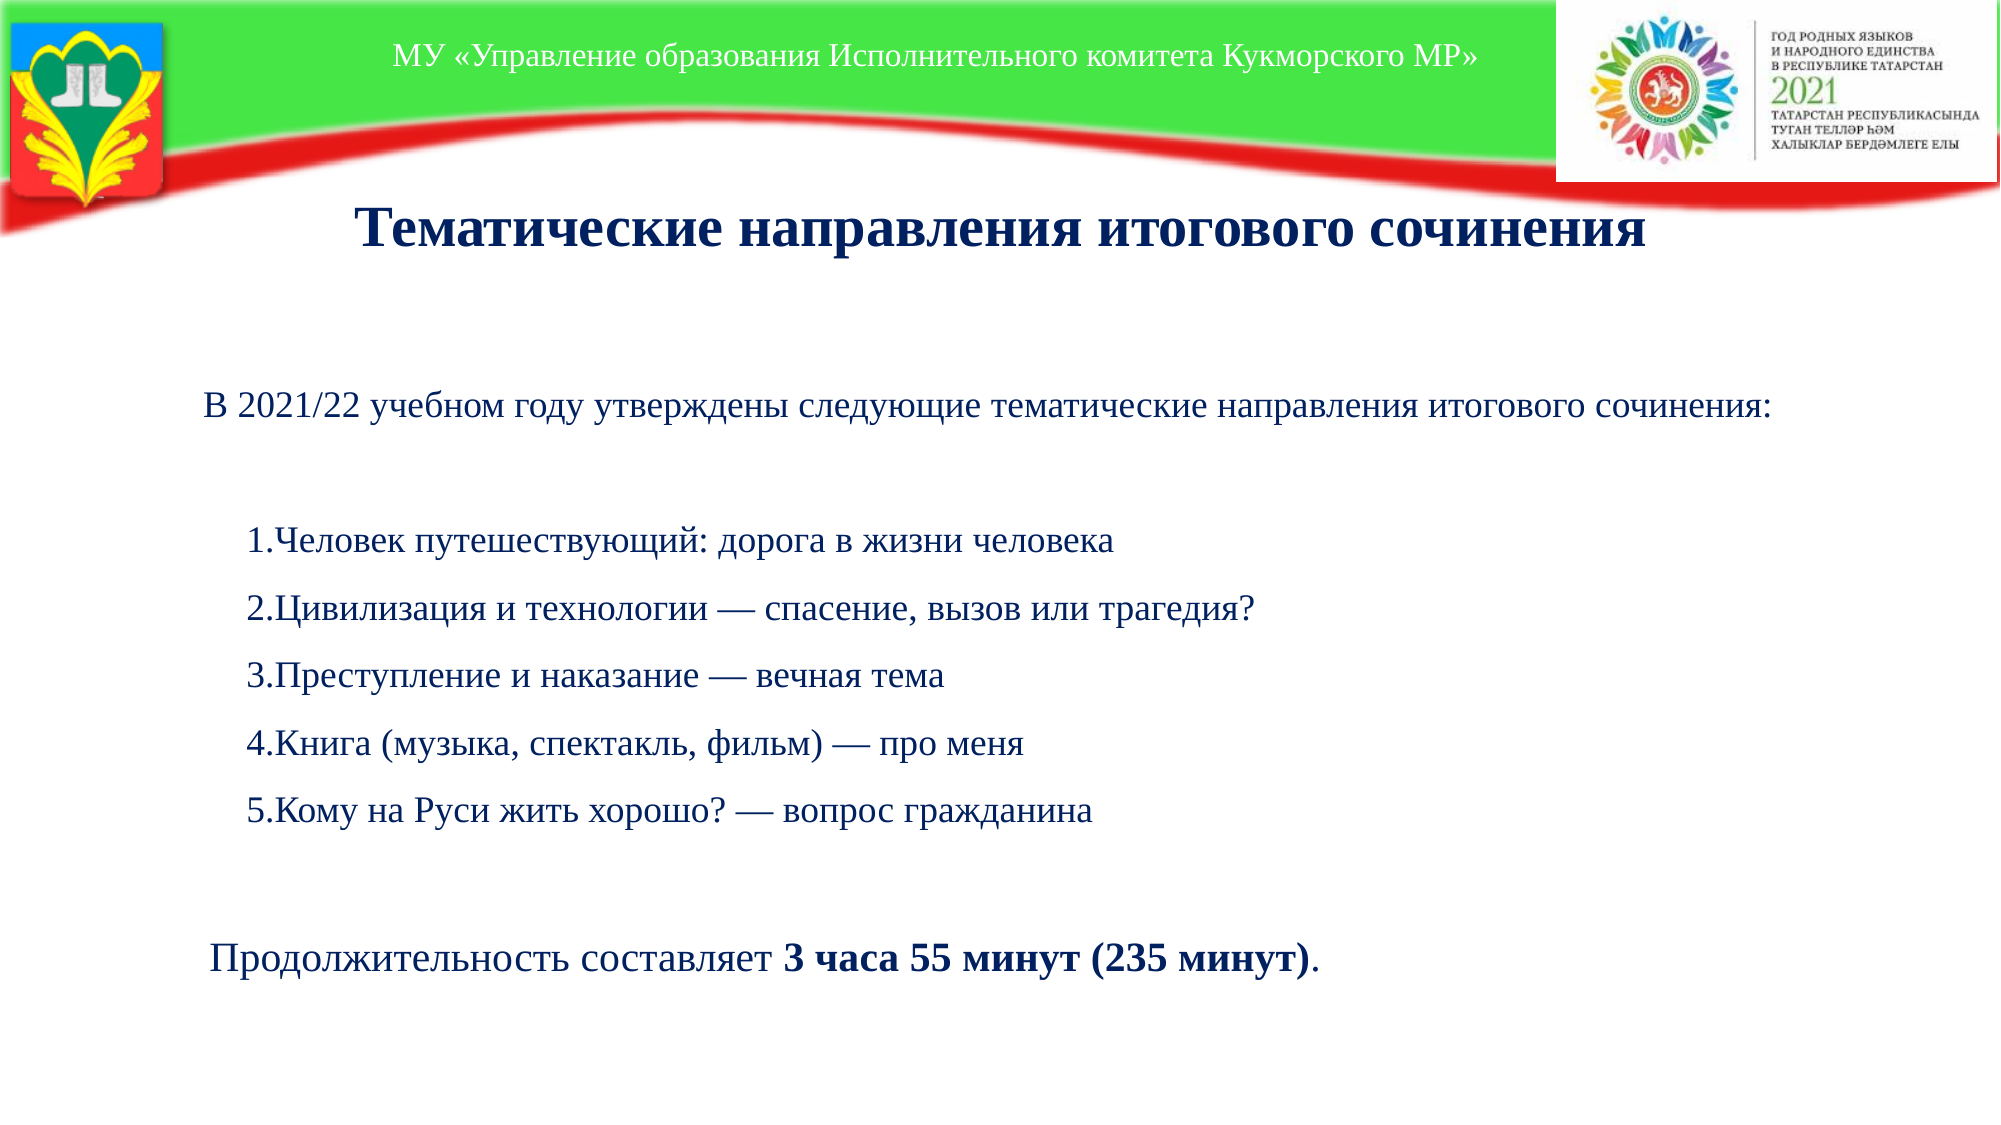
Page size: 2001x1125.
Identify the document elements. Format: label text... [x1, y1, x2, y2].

picture [0, 0, 2000, 239]
text_box В 2021/22 учебном году утверждены следующие тематические направления итогового сочинения: Человек путешествующий: дорога в жизни человека Цивилизация и технологии — спасение, вызов или трагедия? Преступление и наказание — вечная тема Книга (музыка, спектакль, фильм) — про меня Кому на Руси жить хорошо? — вопрос гражданина [114, 350, 1922, 838]
text_box Продолжительность составляет 3 часа 55 минут (235 минут). [194, 922, 1928, 987]
text_box Тематические направления итогового сочинения [340, 250, 1663, 266]
